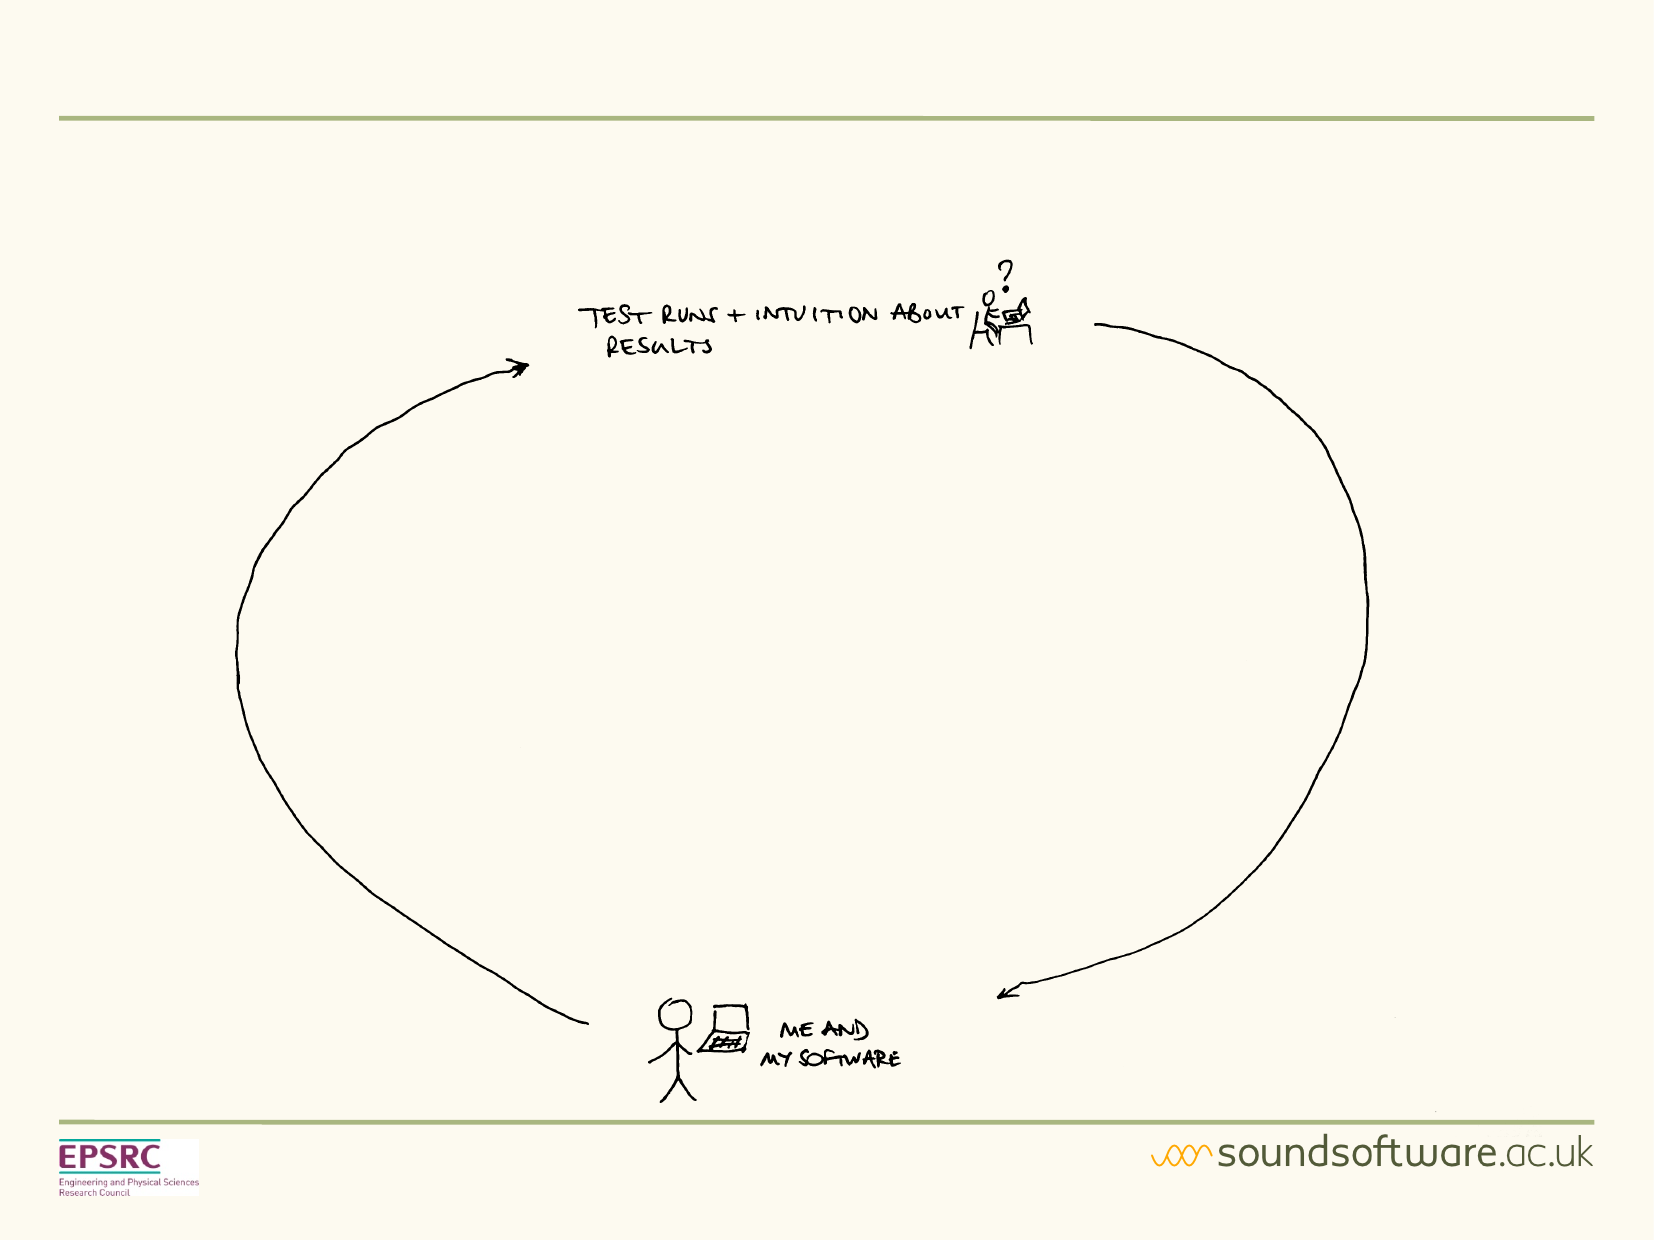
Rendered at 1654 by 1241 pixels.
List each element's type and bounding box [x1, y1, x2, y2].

picture [109, 117, 1593, 1167]
picture [59, 1139, 199, 1196]
